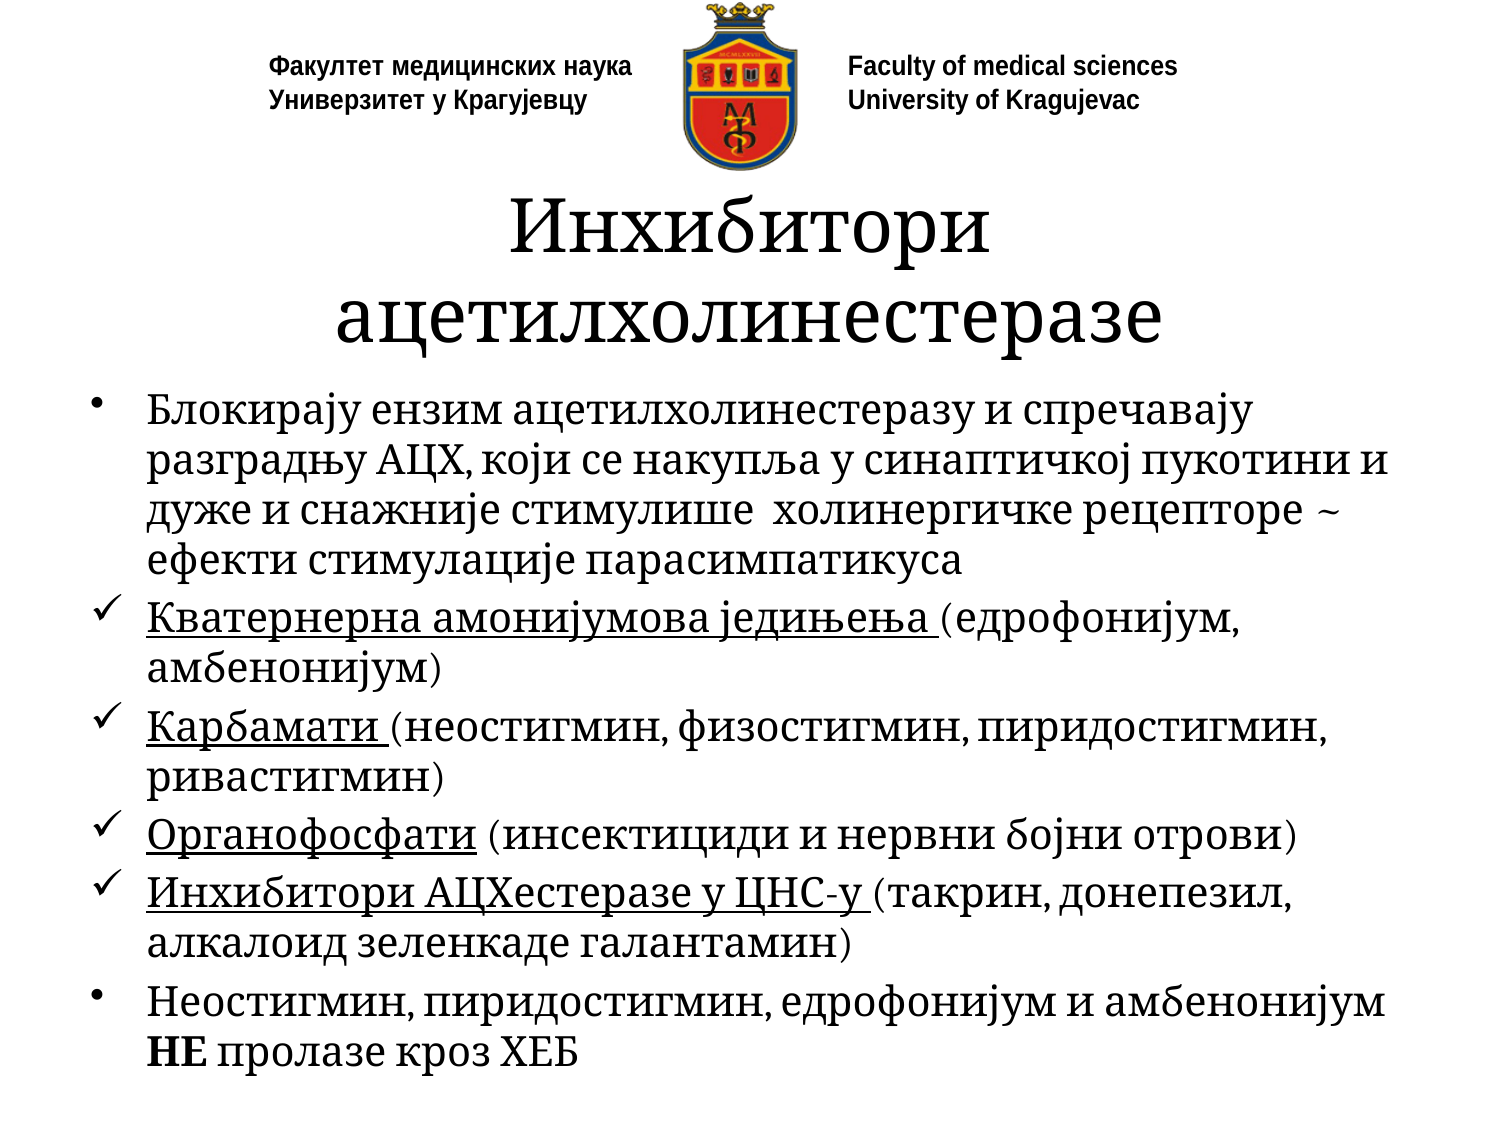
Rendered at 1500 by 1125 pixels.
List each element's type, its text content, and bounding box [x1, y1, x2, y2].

title Инхибитори ацетилхолинестеразе [74, 173, 1426, 362]
list Блокирају ензим ацетилхолинестеразу и спречавају разградњу АЦХ, који се накупља у синаптичкој пукотини и дуже и снажније стимулише холинергичке рецепторе ~ ефекти стимулације парасимпатикуса Кватернерна амонијумова једињења (едрофонијум, амбенонијум) Карбамати (неостигмин, физостигмин, пиридостигмин, ривастигмин) Органофосфати (инсектициди и нервни бојни отрови) Инхибитори АЦХестеразе у ЦНС-у (такрин, донепезил, алкалоид зеленкаде галантамин) Неостигмин, пиридостигмин, едрофонијум и амбенонијум НЕ пролазе кроз ХЕБ [74, 374, 1426, 1118]
